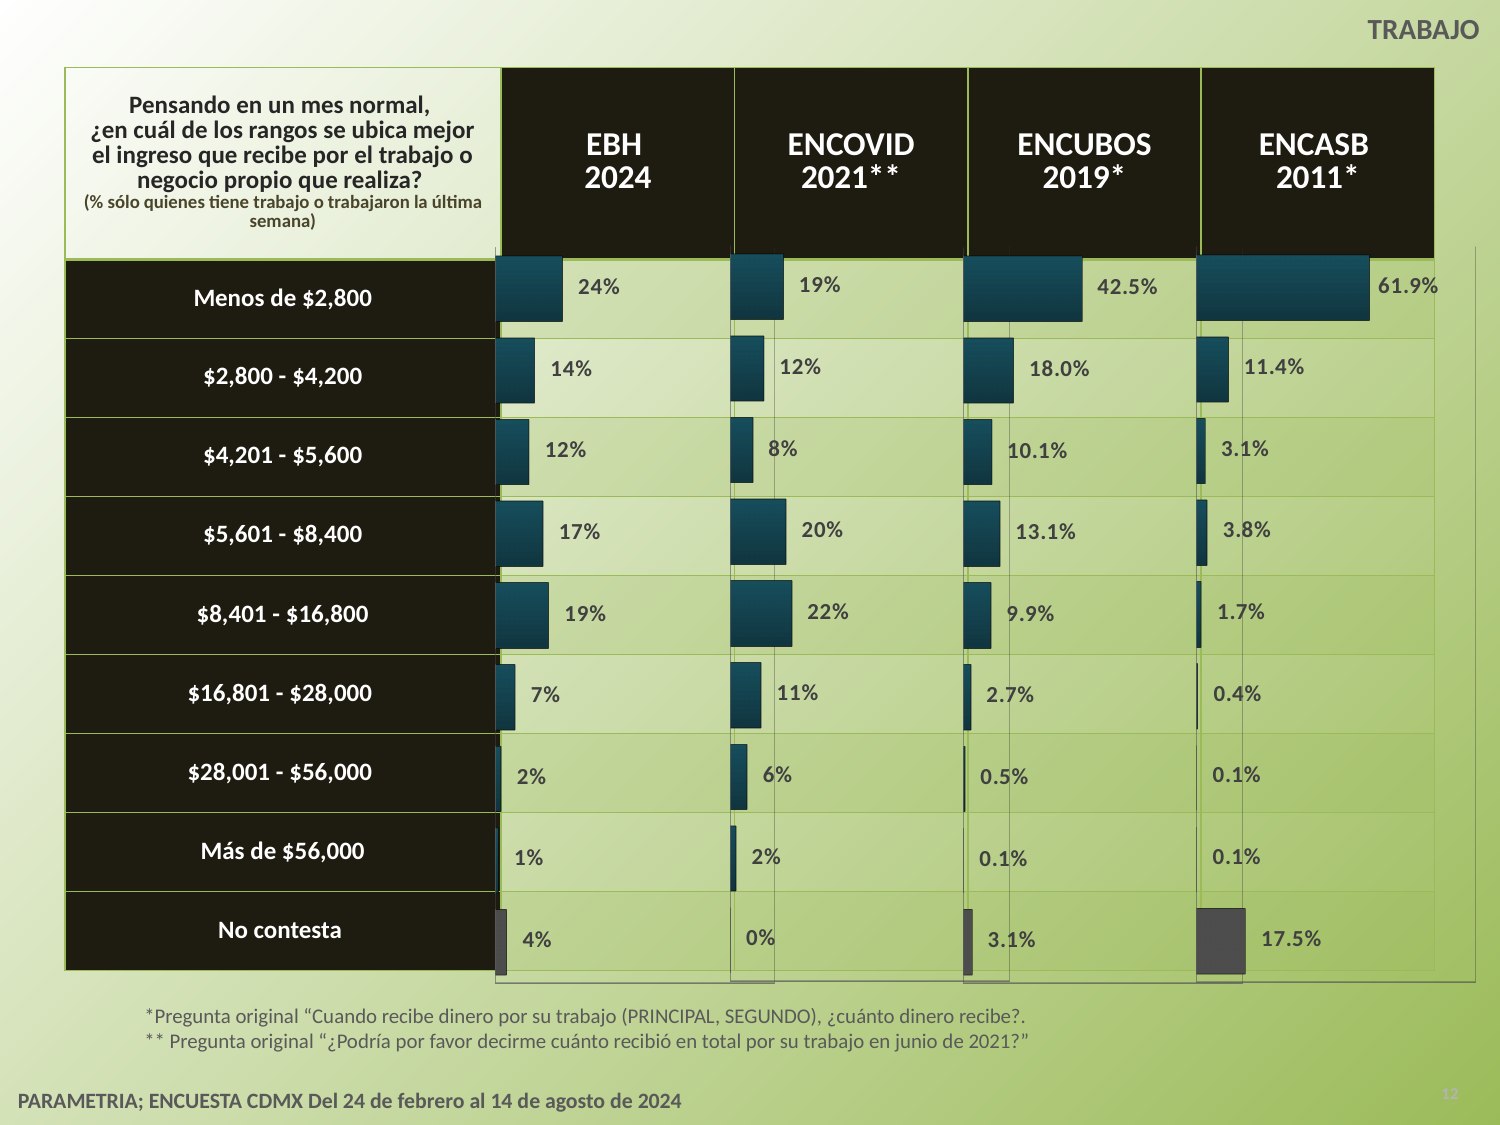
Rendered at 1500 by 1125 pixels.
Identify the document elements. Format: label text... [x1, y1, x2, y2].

table_header ENCUBOS 2019* [969, 68, 1200, 245]
table_cell $8,401 - $16,800 [66, 576, 486, 654]
table_header ENCASB 2011* [1202, 68, 1434, 243]
slide_number 12 [1413, 1072, 1487, 1114]
table_cell $5,601 - $8,400 [66, 497, 486, 575]
text_box *Pregunta original “Cuando recibe dinero por su trabajo (PRINCIPAL, SEGUNDO), ¿cuánto dinero recibe?. ** Pregunta original “¿Podría por favor decirme cuánto recibió en total por su trabajo en junio de 2021?” [129, 995, 1408, 1060]
table_cell Más de $56,000 [66, 813, 486, 891]
table_cell Menos de $2,800 [66, 261, 486, 338]
chart [486, 243, 1492, 1007]
table_cell No contesta [66, 892, 486, 970]
list TRABAJO [472, 0, 1495, 60]
table_cell $28,001 - $56,000 [66, 734, 486, 812]
table_header Pensando en un mes normal, ¿en cuál de los rangos se ubica mejor el ingreso que recibe por el trabajo o negocio propio que realiza? (% sólo quienes tiene trabajo o trabajaron la última semana) [66, 68, 500, 258]
table_cell $2,800 - $4,200 [66, 339, 486, 417]
table_cell $4,201 - $5,600 [66, 418, 486, 496]
table_header EBH 2024 [502, 68, 734, 244]
table_cell $16,801 - $28,000 [66, 655, 486, 733]
table_header ENCOVID 2021** [735, 68, 967, 243]
text_box PARAMETRIA; ENCUESTA CDMX Del 24 de febrero al 14 de agosto de 2024 [3, 1079, 1415, 1121]
